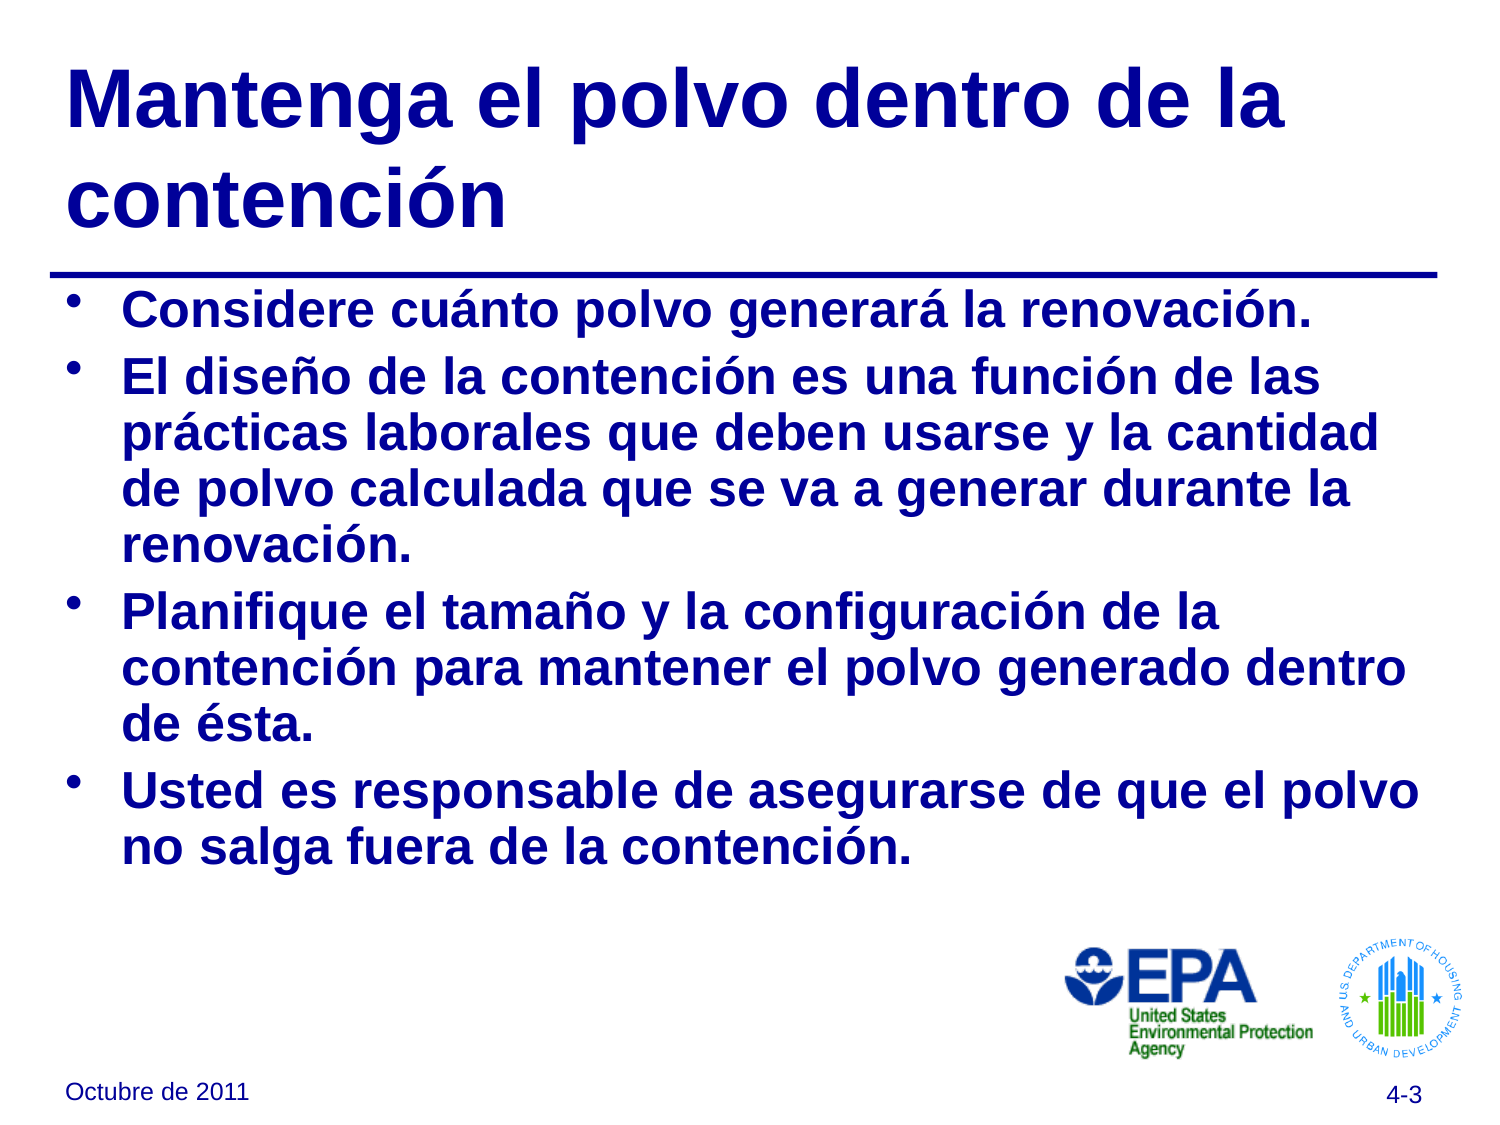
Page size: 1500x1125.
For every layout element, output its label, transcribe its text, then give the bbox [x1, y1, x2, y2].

picture [1062, 1013, 1319, 1064]
slide_number 4-3 [1124, 1049, 1438, 1125]
picture [1337, 937, 1463, 1059]
title Mantenga el polvo dentro de la contención [49, 61, 1463, 226]
slide_number Octubre de 2011 [49, 1049, 363, 1125]
list Considere cuánto polvo generará la renovación. El diseño de la contención es una función de las prácticas laborales que deben usarse y la cantidad de polvo calculada que se va a generar durante la renovación. Planifique el tamaño y la configuración de la contención para mantener el polvo generado dentro de ésta. Usted es responsable de asegurarse de que el polvo no salga fuera de la contención. [49, 274, 1438, 1013]
